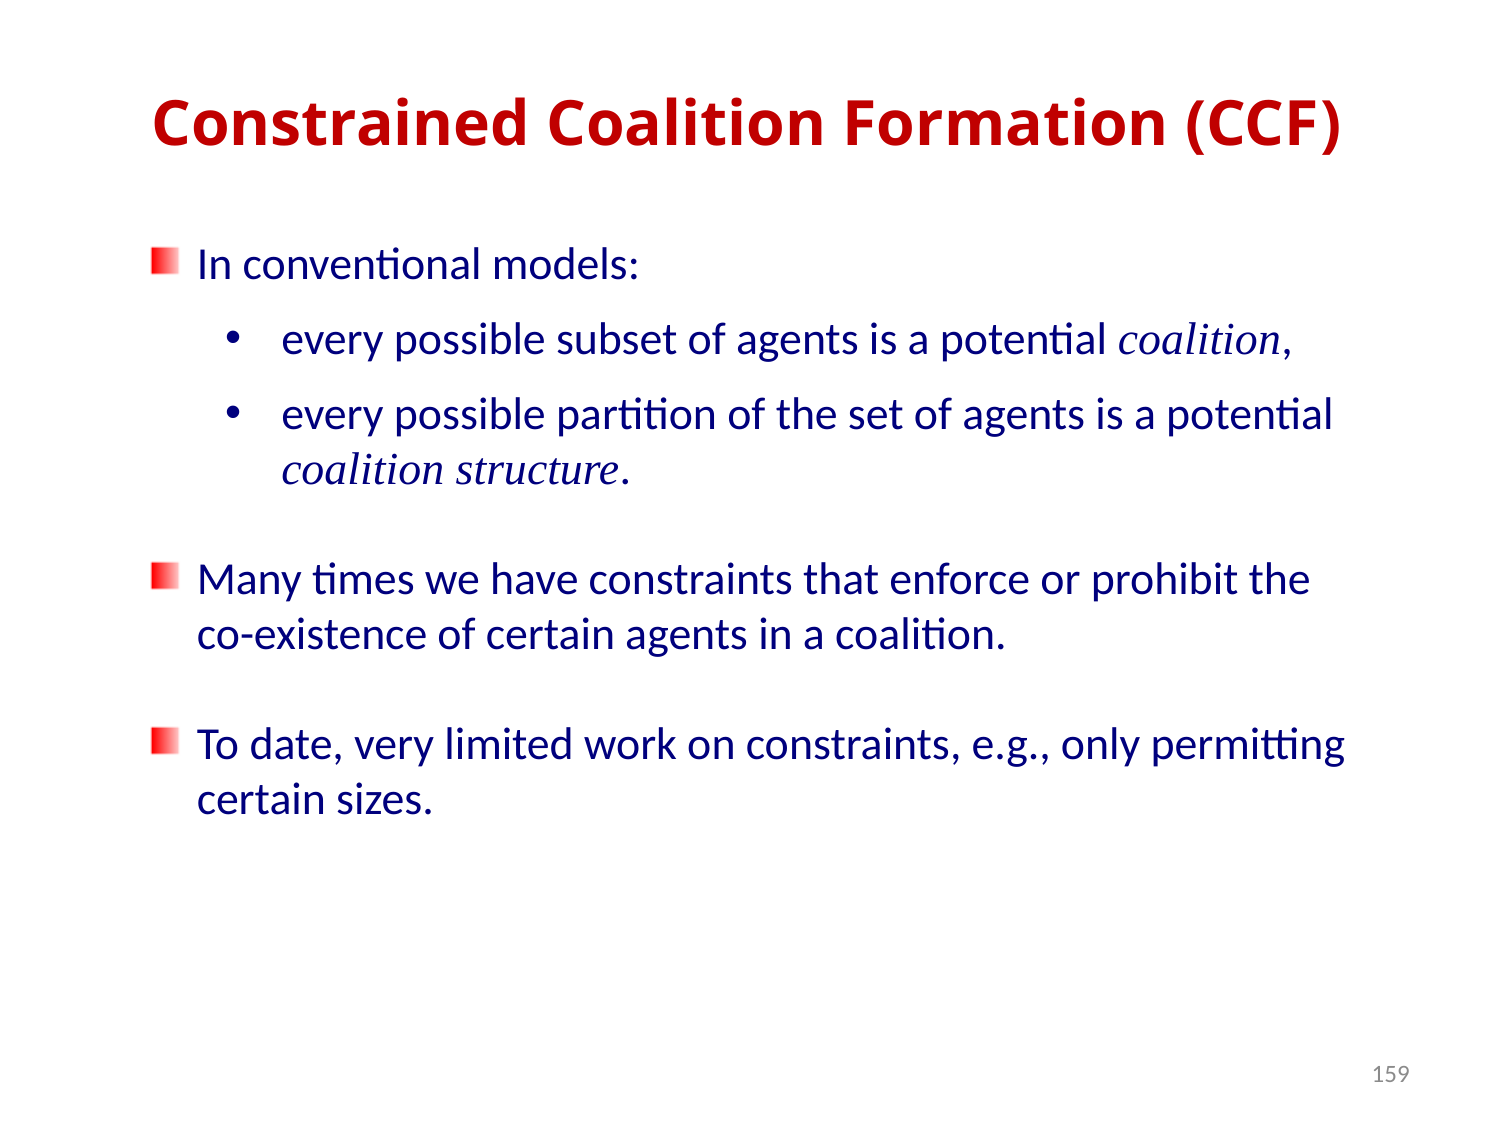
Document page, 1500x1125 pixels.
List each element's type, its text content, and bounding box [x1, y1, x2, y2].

picture [149, 560, 183, 593]
picture [149, 725, 183, 758]
picture [149, 245, 183, 278]
text_box In conventional models: every possible subset of agents is a potential coalition, every possible partition of the set of agents is a potential coalition structure. Many times we have constraints that enforce or prohibit the co-existence of certain agents in a coalition. To date, very limited work on constraints, e.g., only permitting certain sizes. [149, 234, 1363, 824]
text_box Constrained Coalition Formation (CCF) [47, 75, 1447, 166]
slide_number 159 [1074, 1042, 1425, 1103]
